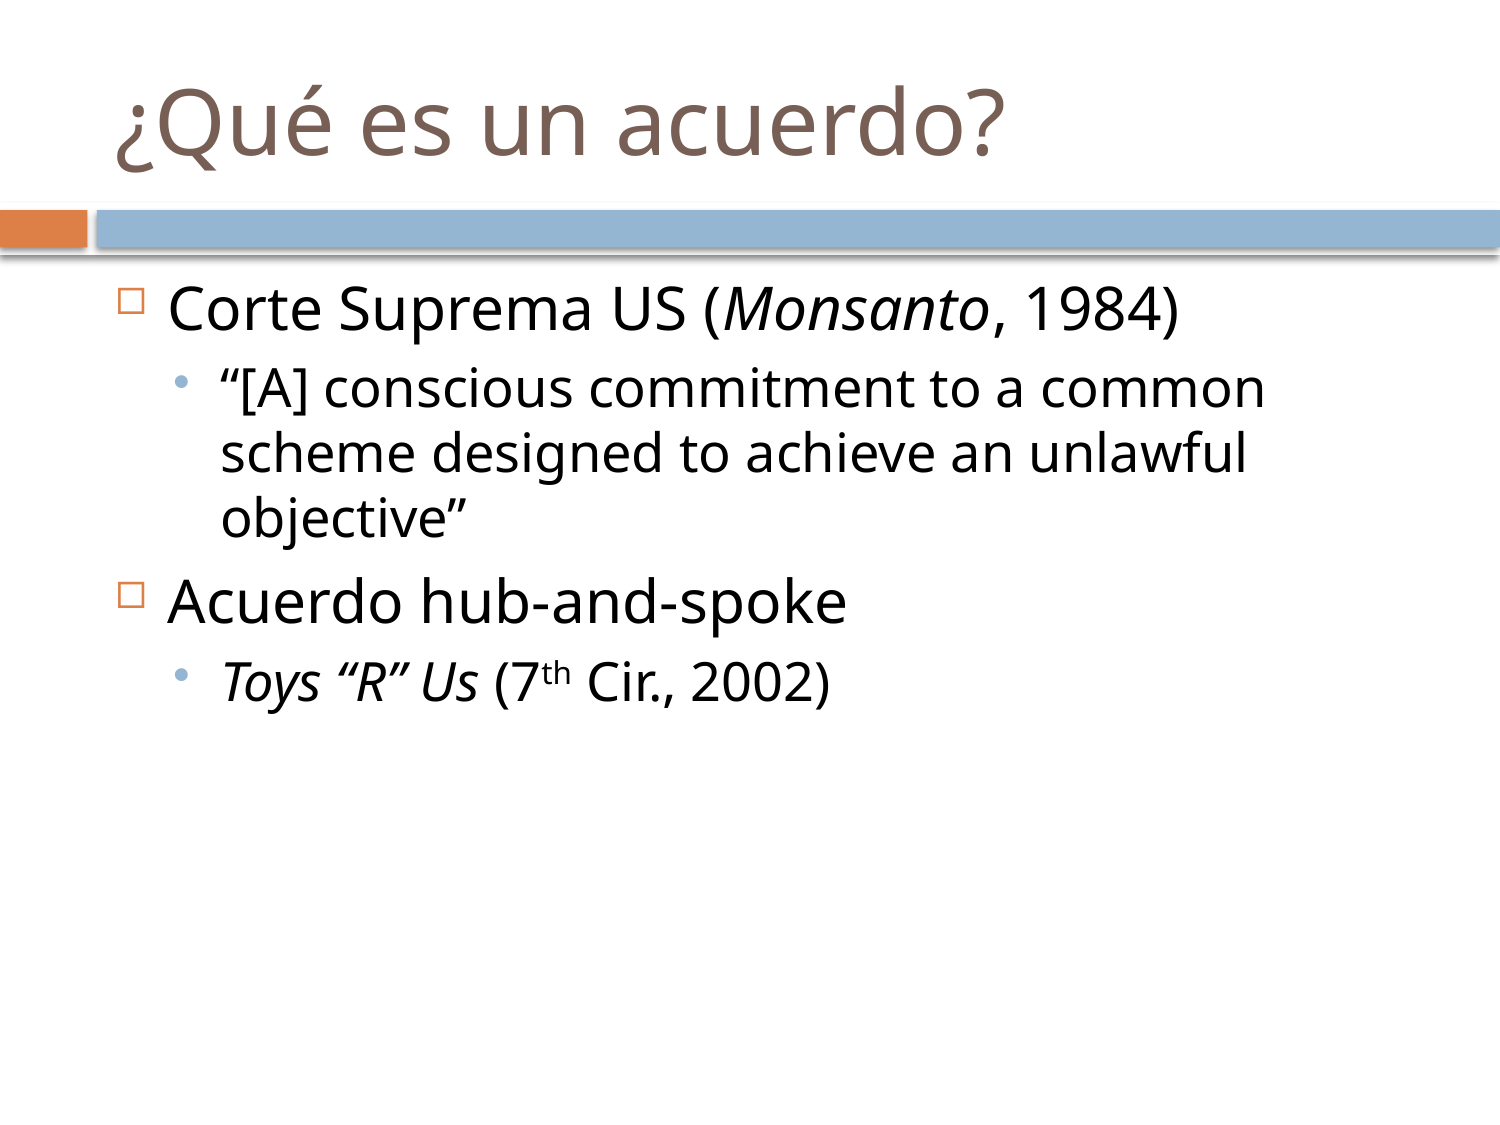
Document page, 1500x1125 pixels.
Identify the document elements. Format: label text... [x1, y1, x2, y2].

title ¿Qué es un acuerdo? [100, 37, 1438, 200]
list Corte Suprema US (Monsanto, 1984) “[A] conscious commitment to a common scheme designed to achieve an unlawful objective” Acuerdo hub-and-spoke Toys “R” Us (7th Cir., 2002) [100, 262, 1438, 1000]
